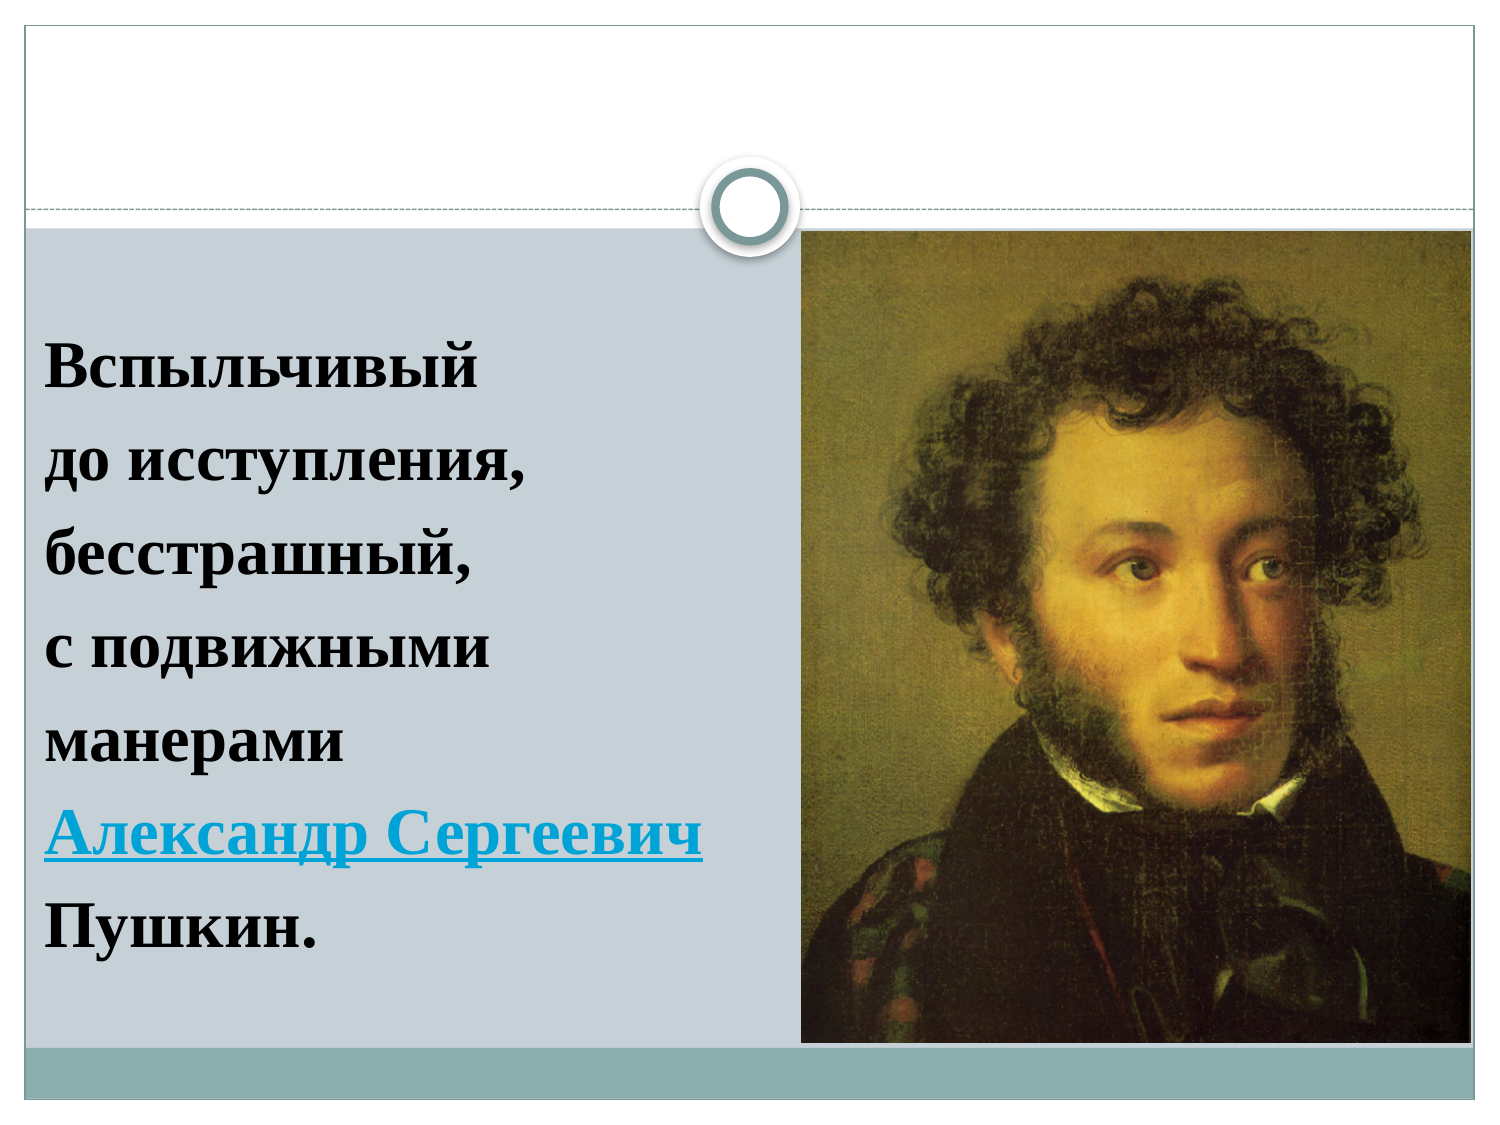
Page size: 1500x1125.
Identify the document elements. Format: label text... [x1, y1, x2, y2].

picture [801, 231, 1471, 1044]
list Вспыльчивый до исступления, бесстрашный, с подвижными манерами Александр Сергеевич Пушкин. [29, 219, 1471, 1047]
